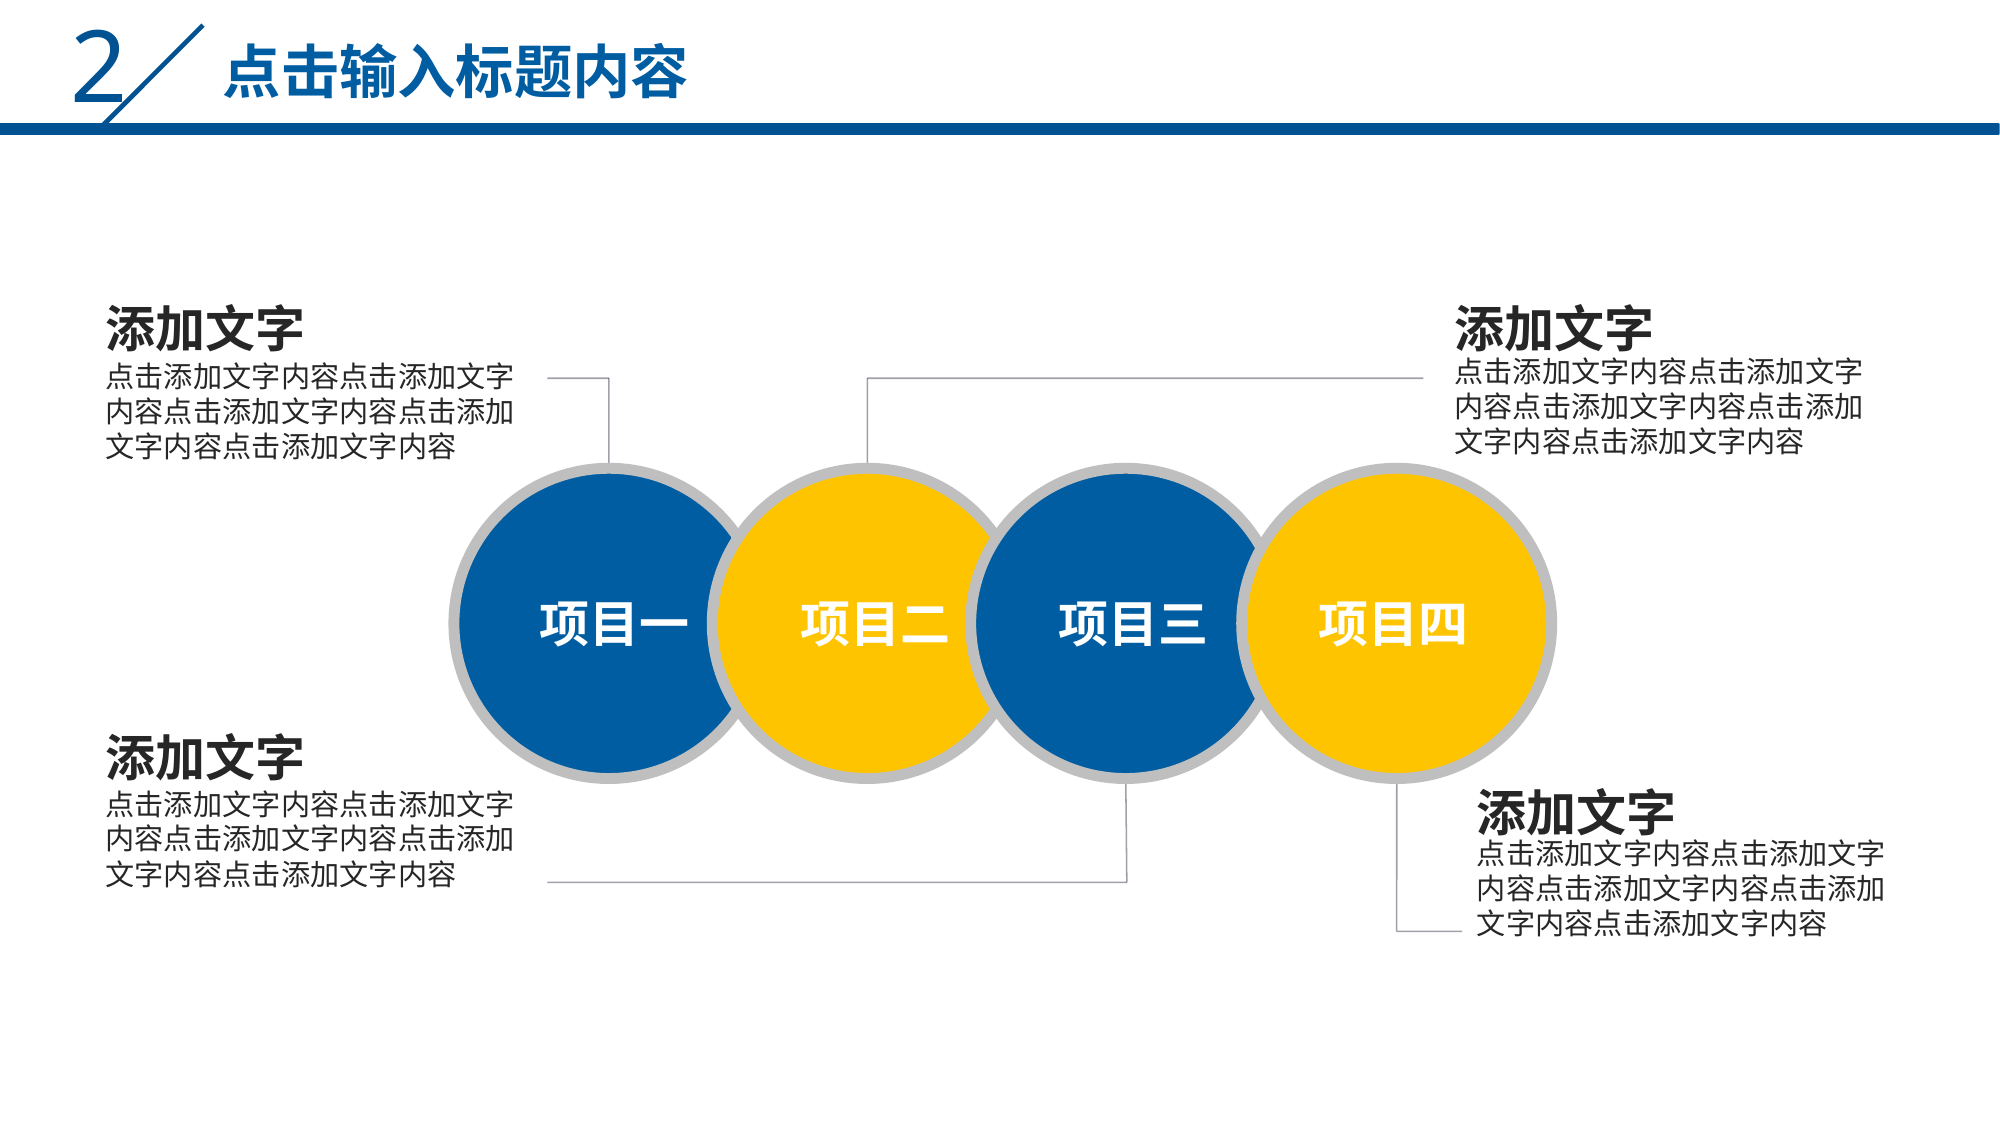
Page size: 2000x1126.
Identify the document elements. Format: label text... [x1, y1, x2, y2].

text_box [970, 467, 1240, 779]
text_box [711, 467, 969, 779]
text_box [90, 265, 548, 540]
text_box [90, 694, 548, 987]
text_box 点击输入标题内容 [186, 27, 726, 113]
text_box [1439, 265, 1897, 554]
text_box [1461, 750, 1919, 1036]
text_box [1241, 467, 1552, 779]
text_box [453, 467, 710, 779]
